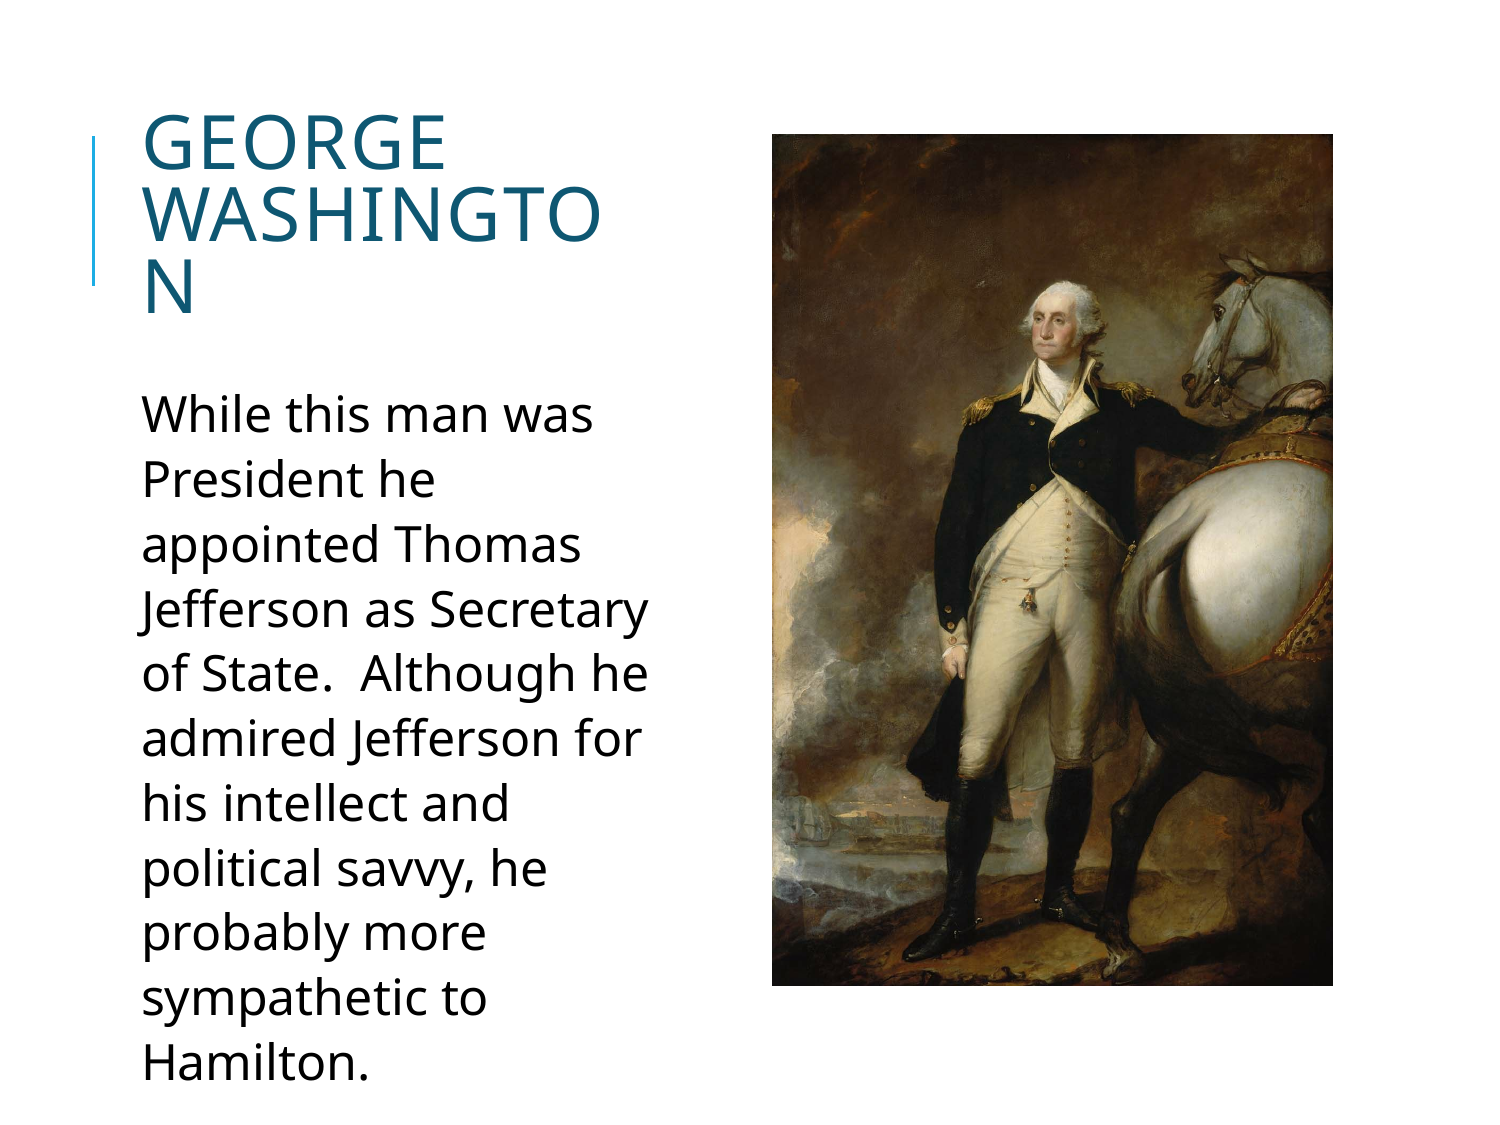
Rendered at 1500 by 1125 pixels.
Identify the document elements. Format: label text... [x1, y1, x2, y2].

title George Washington [126, 77, 666, 363]
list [772, 134, 1333, 986]
list While this man was President he appointed Thomas Jefferson as Secretary of State. Although he admired Jefferson for his intellect and political savvy, he probably more sympathetic to Hamilton. [126, 370, 666, 988]
